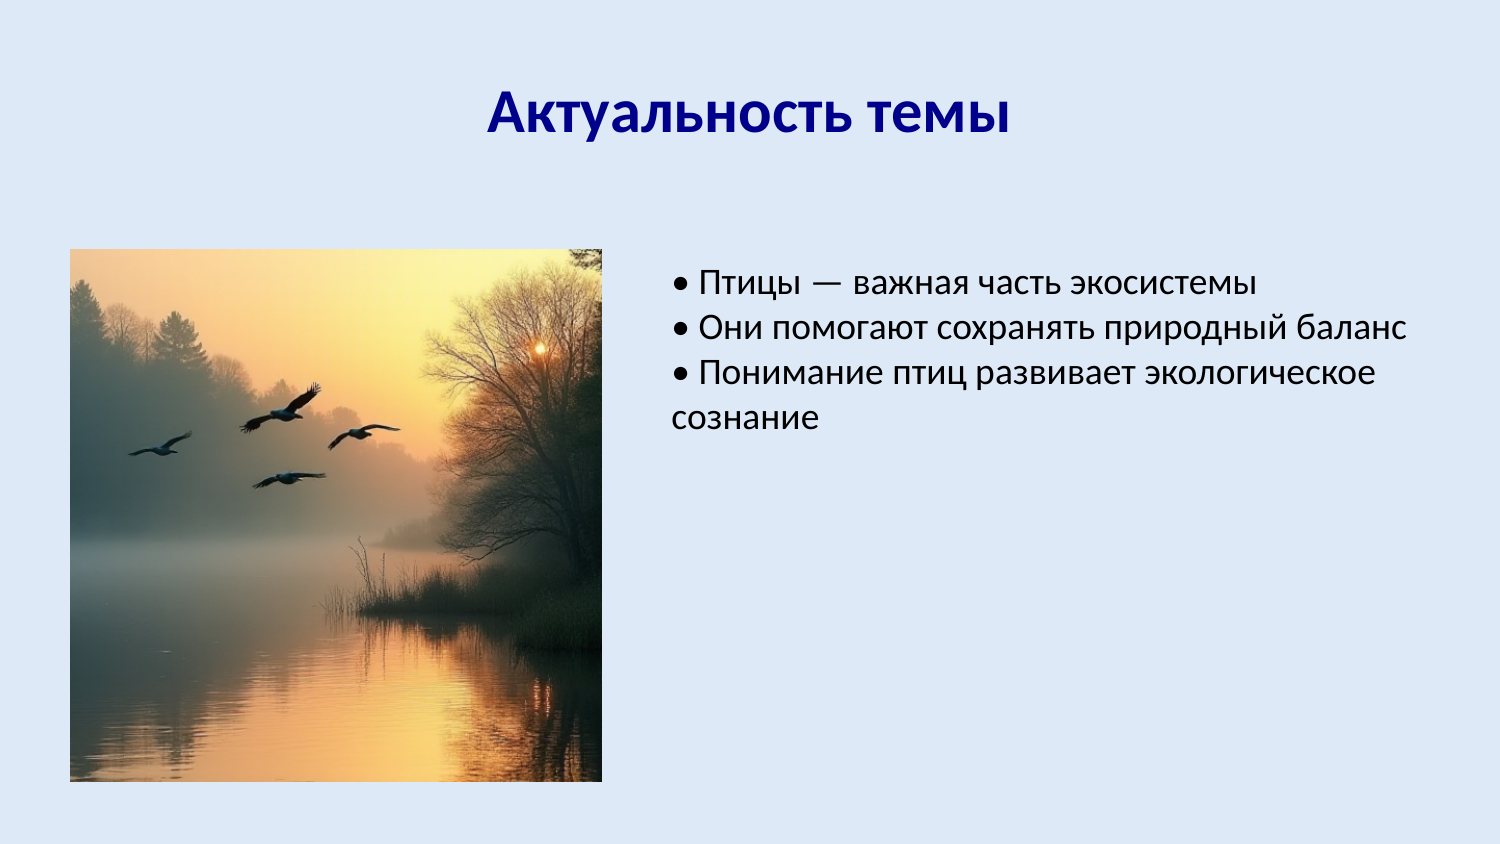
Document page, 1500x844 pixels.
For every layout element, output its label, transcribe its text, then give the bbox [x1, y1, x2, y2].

text_box Актуальность темы [62, 62, 1438, 153]
picture [70, 249, 602, 782]
text_box • Птицы — важная часть экосистемы • Они помогают сохранять природный баланс • Понимание птиц развивает экологическое сознание [656, 249, 1438, 445]
